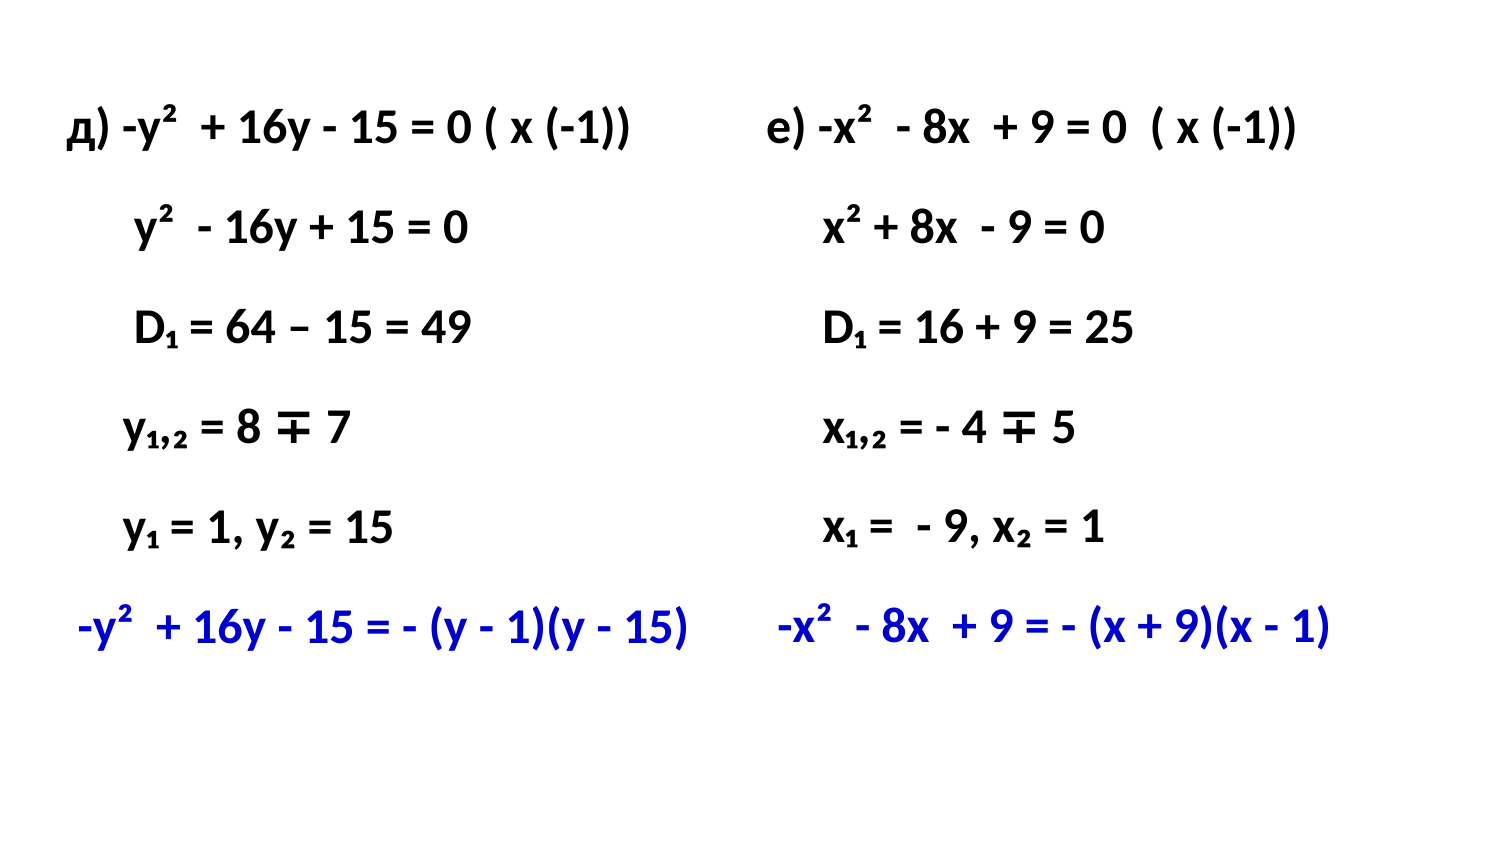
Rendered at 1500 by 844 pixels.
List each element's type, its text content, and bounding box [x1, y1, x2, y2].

list д) -у² + 16у - 15 = 0 ( x (-1)) у² - 16у + 15 = 0 D₁ = 64 – 15 = 49 у₁,₂ = 8 ∓ 7 у₁ = 1, у₂ = 15 -у² + 16у - 15 = - (у - 1)(у - 15) [51, 55, 750, 754]
text_box е) -х² - 8х + 9 = 0 ( x (-1)) х² + 8х - 9 = 0 D₁ = 16 + 9 = 25 х₁,₂ = - 4 ∓ 5 х₁ = - 9, х₂ = 1 -х² - 8х + 9 = - (х + 9)(х - 1) [751, 55, 1500, 661]
